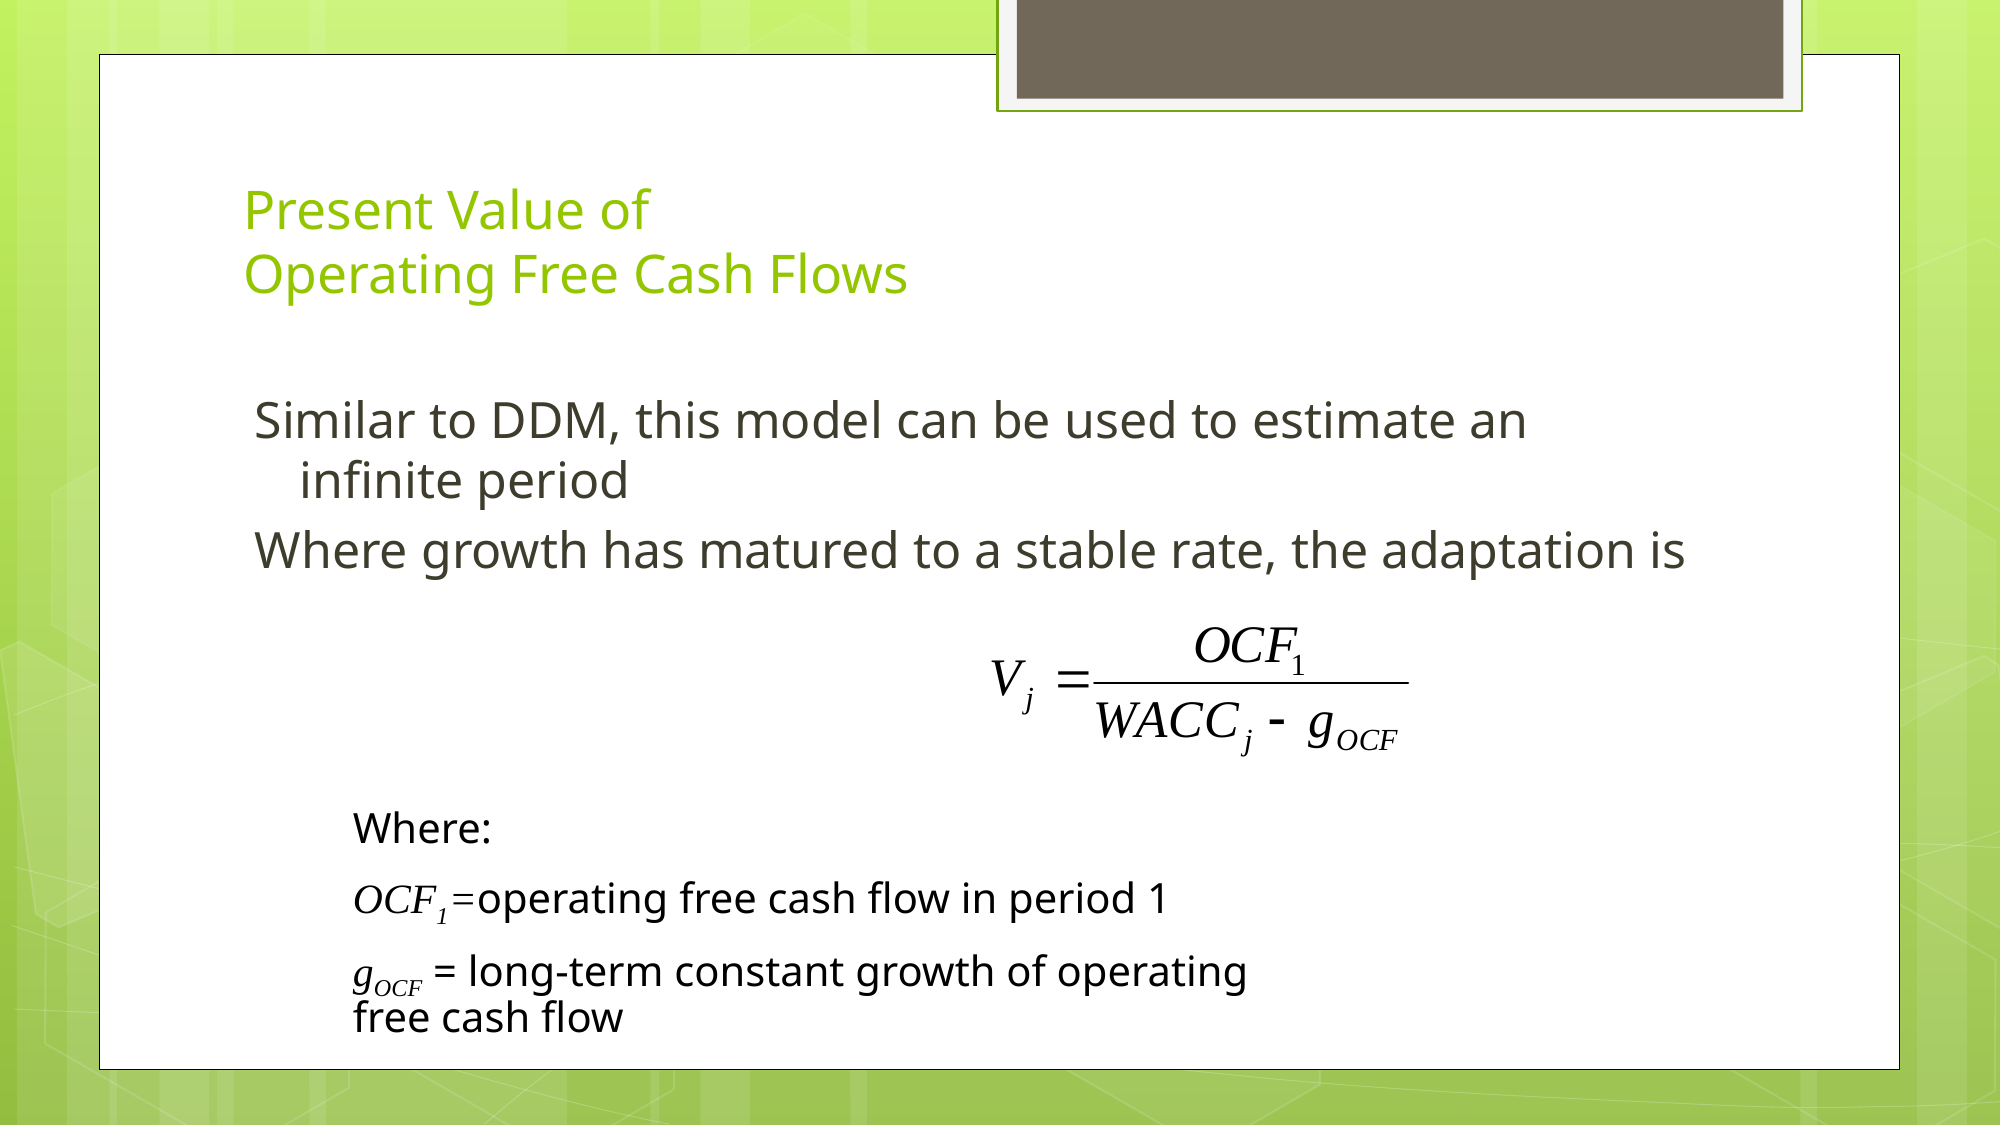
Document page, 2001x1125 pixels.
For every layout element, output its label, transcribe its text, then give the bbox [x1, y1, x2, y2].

text_box Where: OCF1=operating free cash flow in period 1 gOCF = long-term constant growth of operating free cash flow [338, 799, 1327, 1049]
list Similar to DDM, this model can be used to estimate an infinite period Where growth has matured to a stable rate, the adaptation is [228, 381, 1711, 957]
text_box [985, 612, 1418, 764]
title Present Value of Operating Free Cash Flows [228, 168, 1765, 312]
